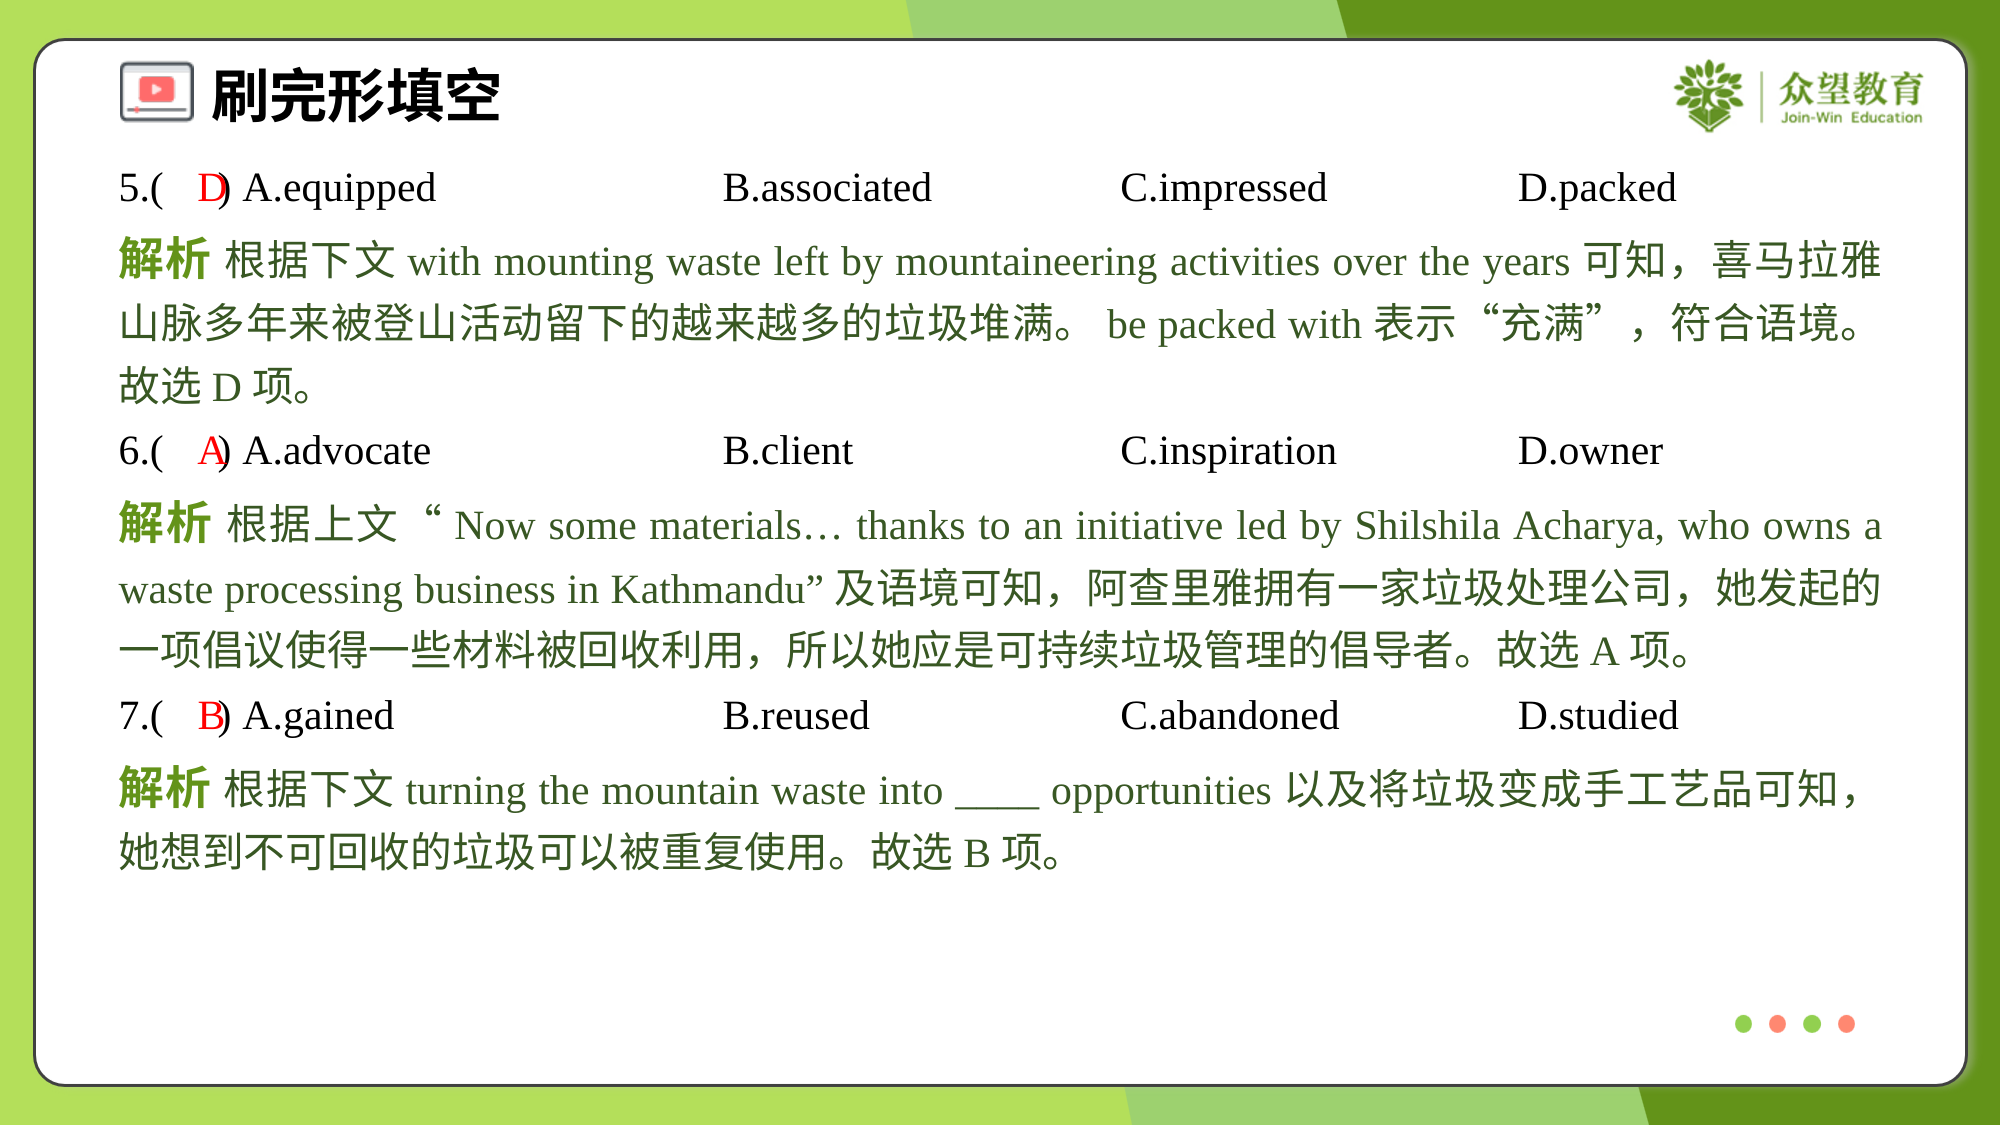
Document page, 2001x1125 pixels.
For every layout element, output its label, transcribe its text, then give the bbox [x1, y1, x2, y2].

text_box A [192, 410, 233, 469]
text_box 6.( ) A.advocate B.client C.inspiration D.owner [233, 410, 1883, 468]
text_box 解析 根据下文turning the mountain waste into ____ opportunities以及将垃圾变成手工艺品可知，她想到不可回收的垃圾可以被重复使用。故选B项。 [118, 744, 1883, 872]
text_box 6.( ) A.advocate B.client C.inspiration D.owner [118, 410, 192, 468]
picture [0, 0, 2000, 1125]
text_box 7.( ) A.gained B.reused C.abandoned D.studied [231, 675, 1883, 733]
text_box 5.( ) A.equipped B.associated C.impressed D.packed [233, 146, 1883, 204]
text_box B [192, 675, 231, 733]
text_box 解析 根据下文with mounting waste left by mountaineering activities over the years可知，喜马拉雅山脉多年来被登山活动留下的越来越多的垃圾堆满。be packed with表示“充满”，符合语境。故选D项。 [118, 215, 1883, 405]
text_box 解析 根据上文“Now some materials… thanks to an initiative led by Shilshila Acharya, who owns a waste processing business in Kathmandu”及语境可知，阿查里雅拥有一家垃圾处理公司，她发起的一项倡议使得一些材料被回收利用，所以她应是可持续垃圾管理的倡导者。故选A项。 [118, 480, 1883, 670]
text_box 7.( ) A.gained B.reused C.abandoned D.studied [118, 675, 192, 733]
text_box 5.( ) A.equipped B.associated C.impressed D.packed [118, 146, 192, 204]
text_box D [192, 146, 233, 205]
